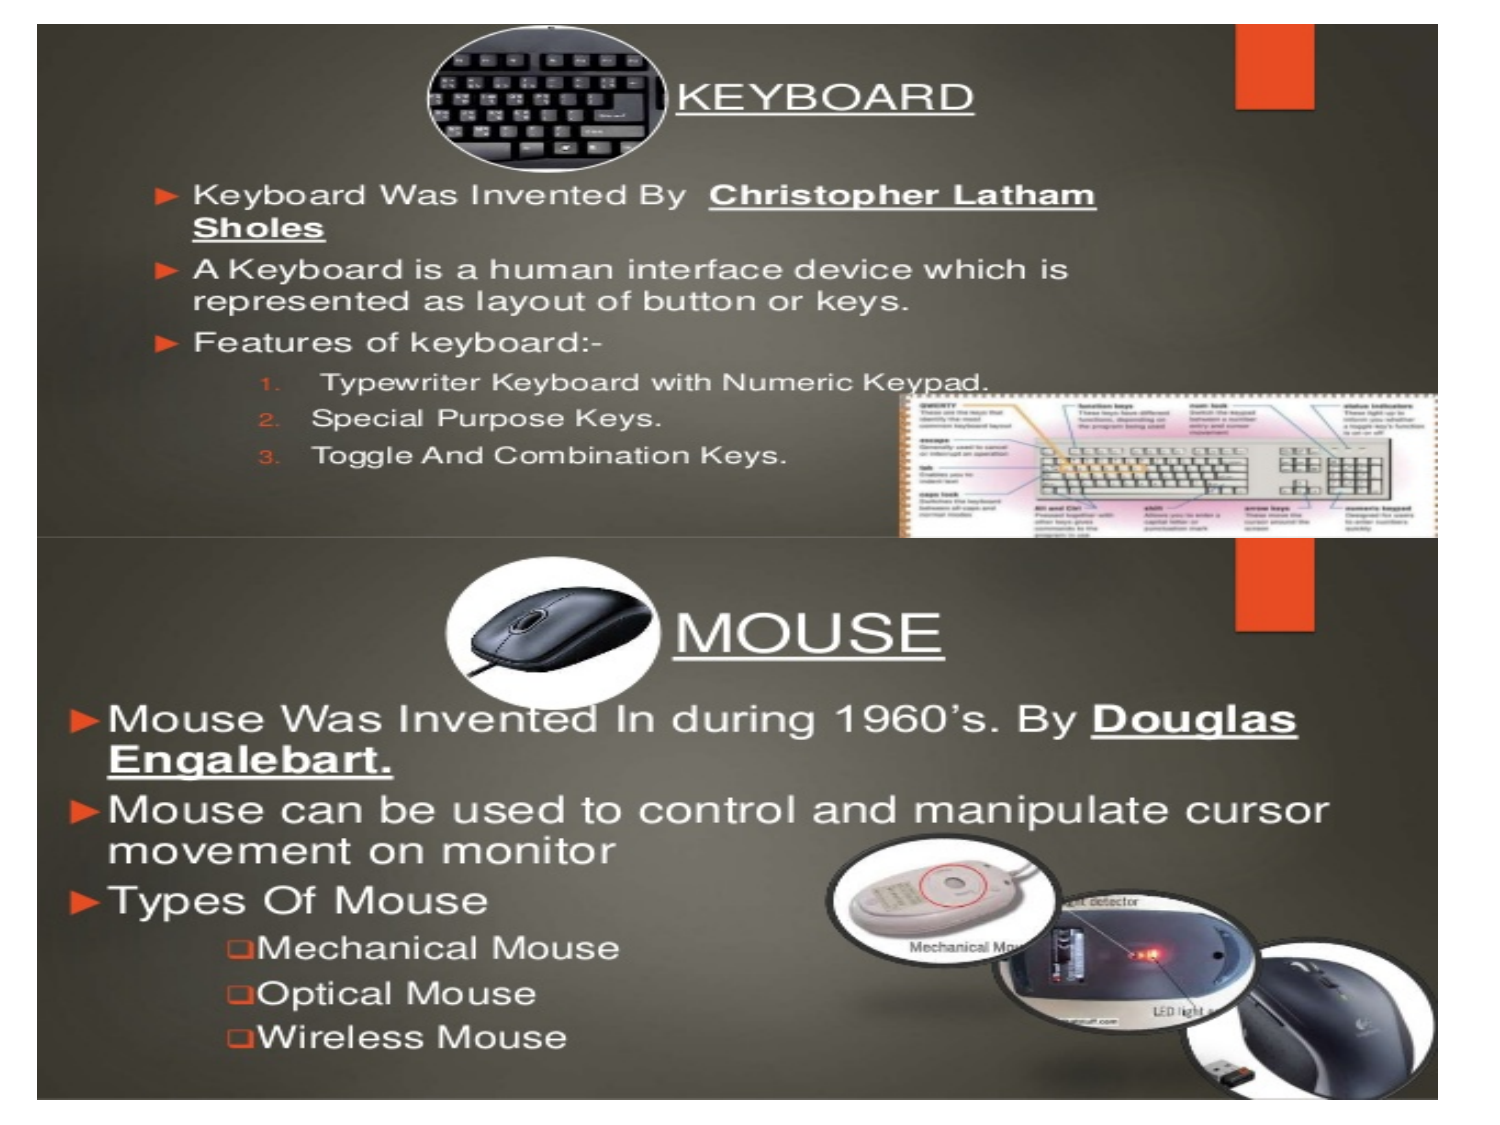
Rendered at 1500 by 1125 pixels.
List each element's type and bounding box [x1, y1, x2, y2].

picture [37, 24, 1438, 1101]
